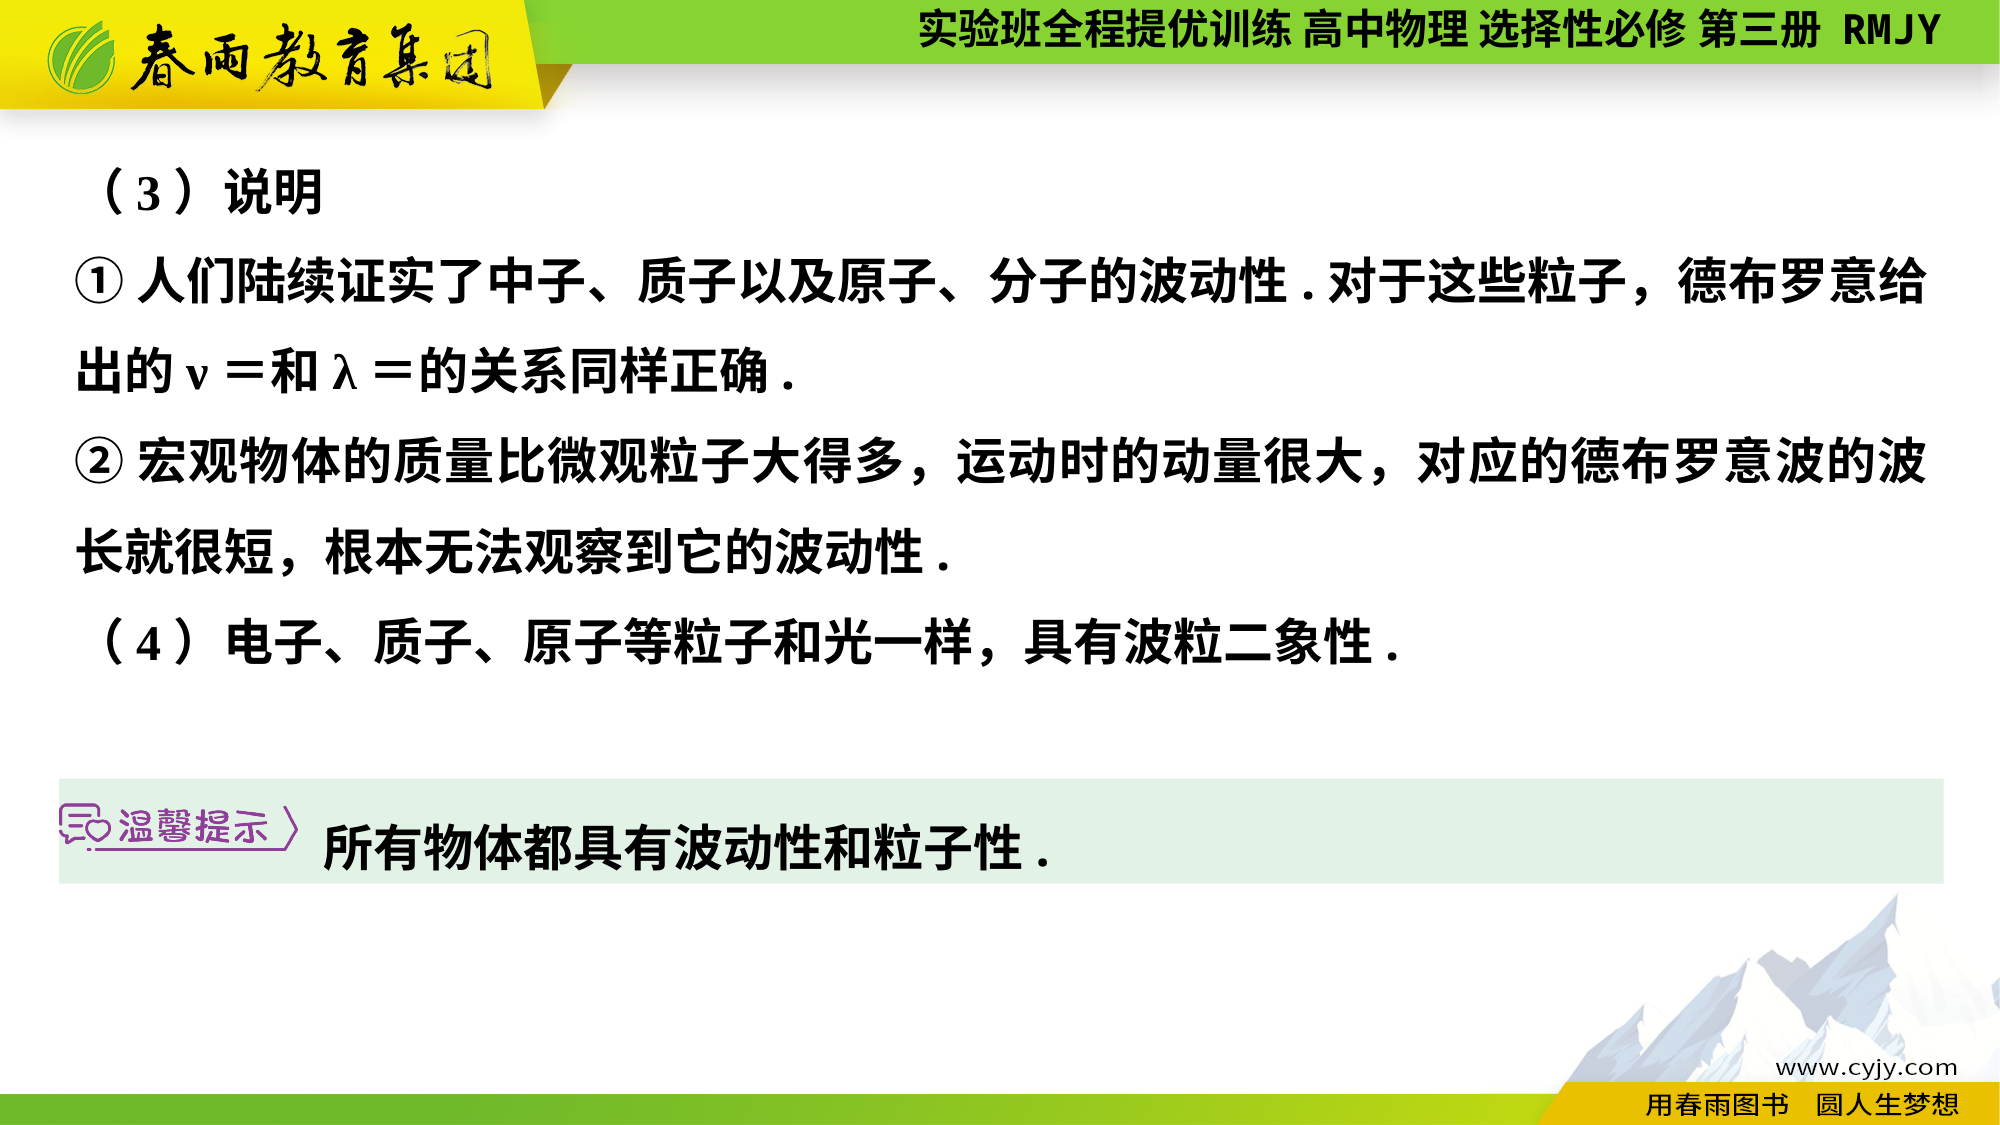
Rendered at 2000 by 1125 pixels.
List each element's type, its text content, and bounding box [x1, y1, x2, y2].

text_box 所有物体都具有波动性和粒子性. [59, 778, 1944, 884]
picture [0, 0, 2000, 1125]
